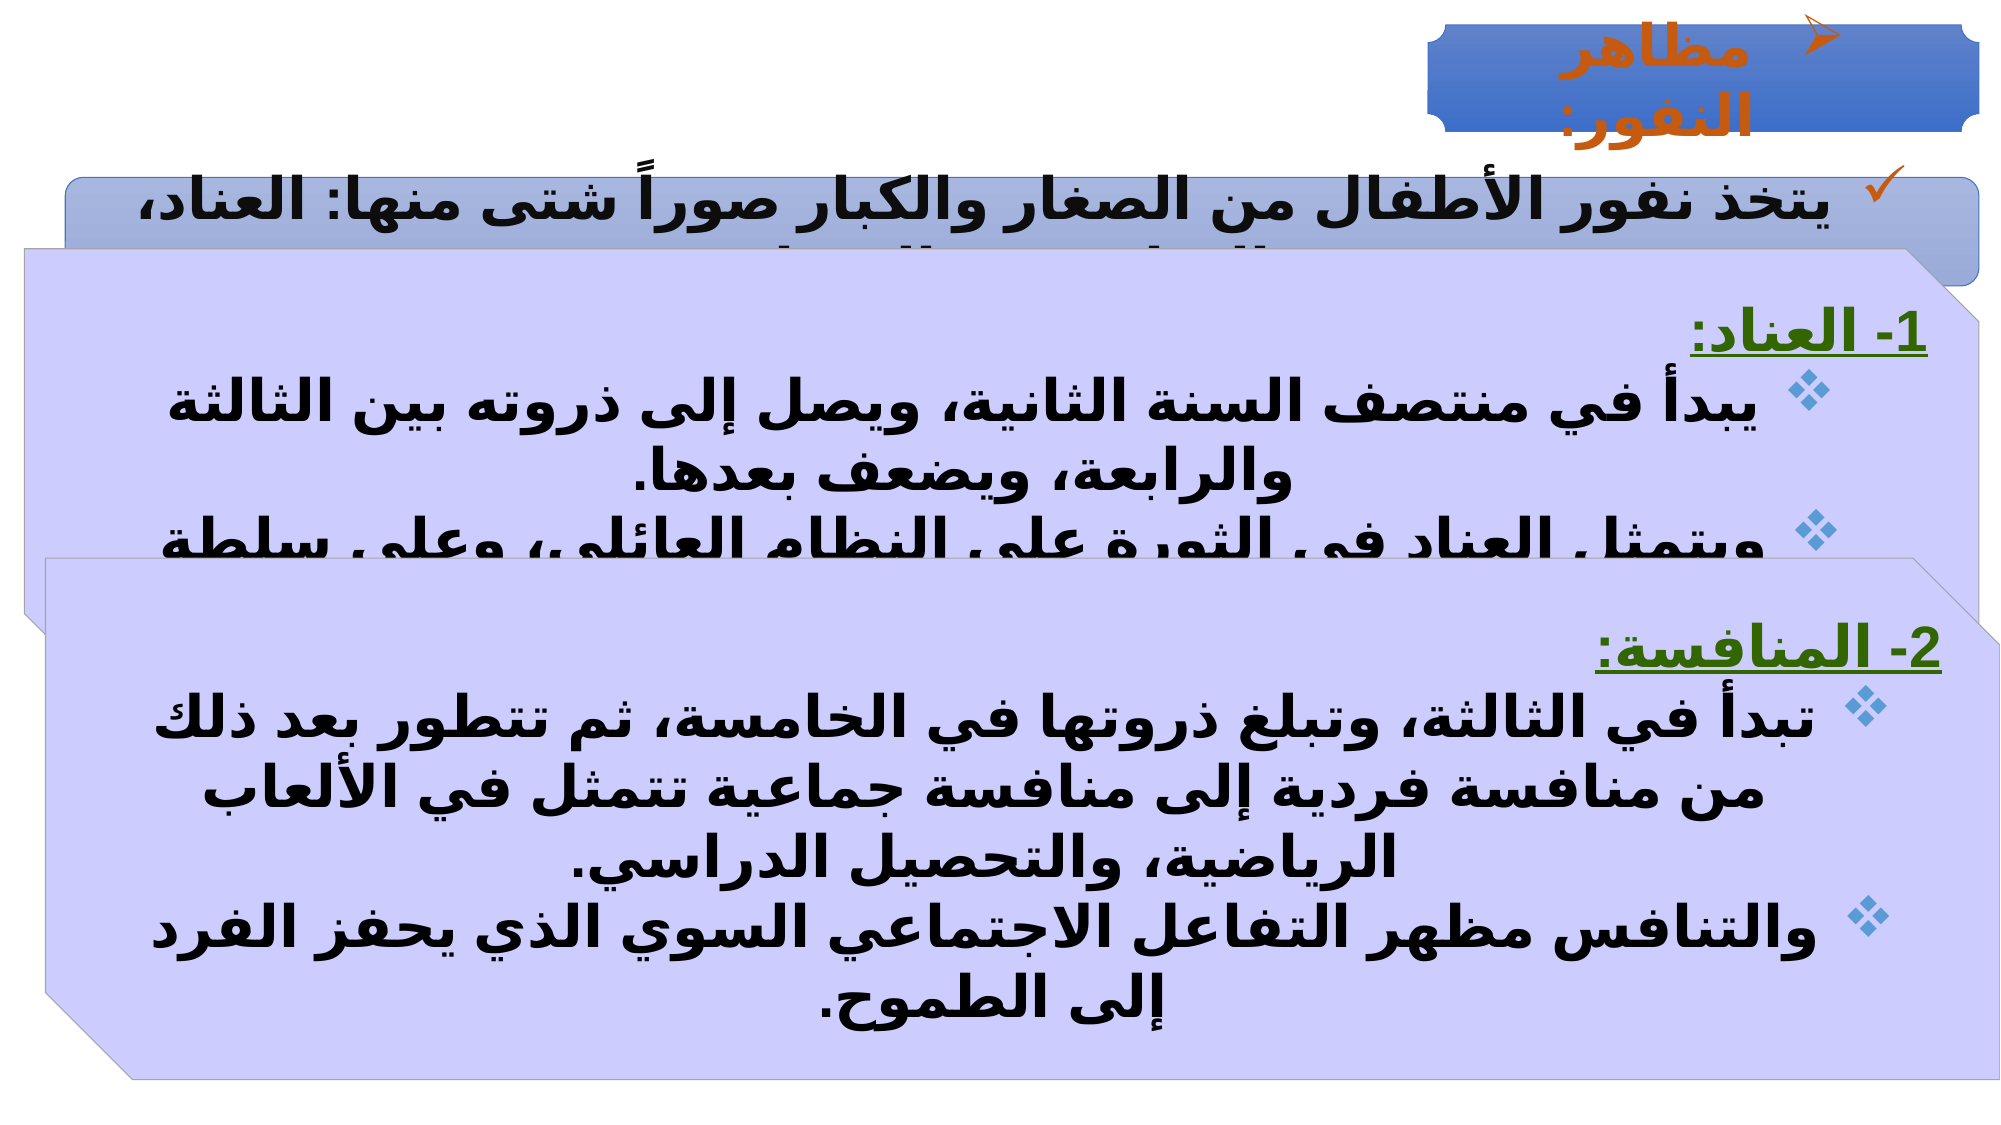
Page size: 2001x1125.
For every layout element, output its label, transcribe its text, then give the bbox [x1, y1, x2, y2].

text_box يتخذ نفور الأطفال من الصغار والكبار صوراً شتى منها: العناد، والمنافسة، والمشاجرة [64, 176, 1980, 287]
text_box مظاهر النفور: [1427, 24, 1980, 132]
text_box 1- العناد: يبدأ في منتصف السنة الثانية، ويصل إلى ذروته بين الثالثة والرابعة، ويضعف بعدها. ويتمثل العناد في الثورة على النظام العائلي، وعلى سلطة الكبار، وفي عصيان أوامر الكبار. [23, 248, 1980, 634]
text_box 2- المنافسة: تبدأ في الثالثة، وتبلغ ذروتها في الخامسة، ثم تتطور بعد ذلك من منافسة فردية إلى منافسة جماعية تتمثل في الألعاب الرياضية، والتحصيل الدراسي. والتنافس مظهر التفاعل الاجتماعي السوي الذي يحفز الفرد إلى الطموح. [44, 557, 2000, 1081]
